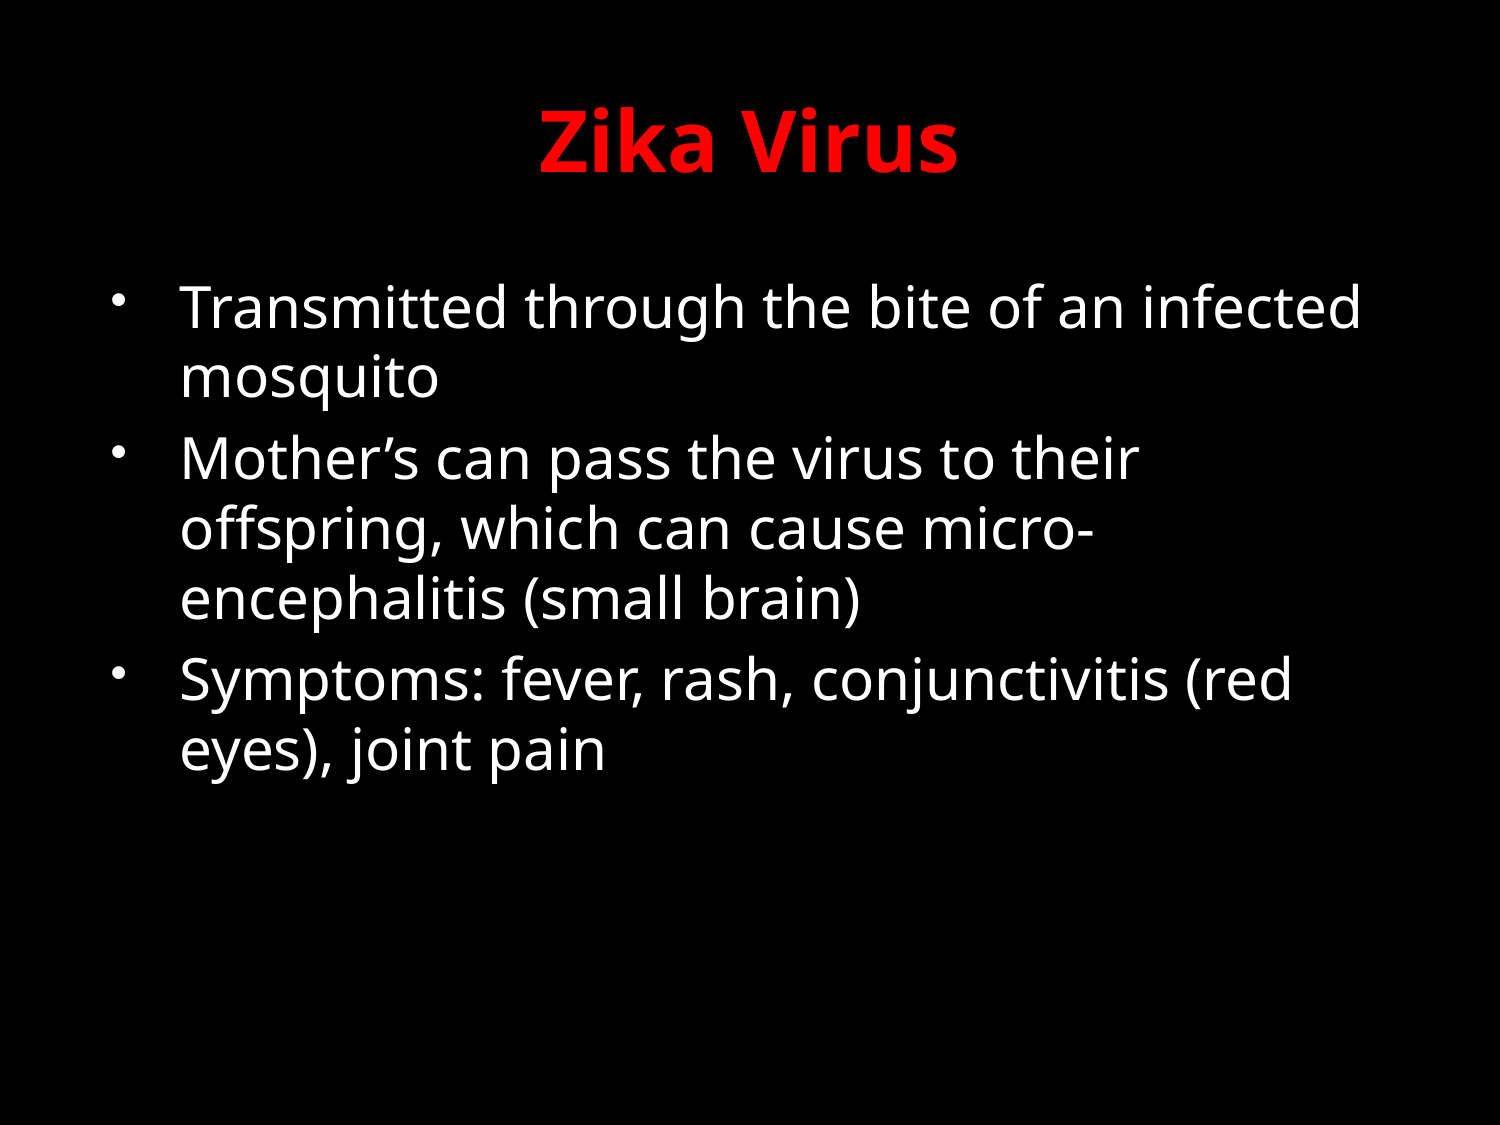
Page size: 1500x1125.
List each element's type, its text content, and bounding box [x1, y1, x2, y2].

title Zika Virus [75, 45, 1425, 233]
list Transmitted through the bite of an infected mosquito Mother’s can pass the virus to their offspring, which can cause micro-encephalitis (small brain) Symptoms: fever, rash, conjunctivitis (red eyes), joint pain [75, 262, 1425, 1035]
